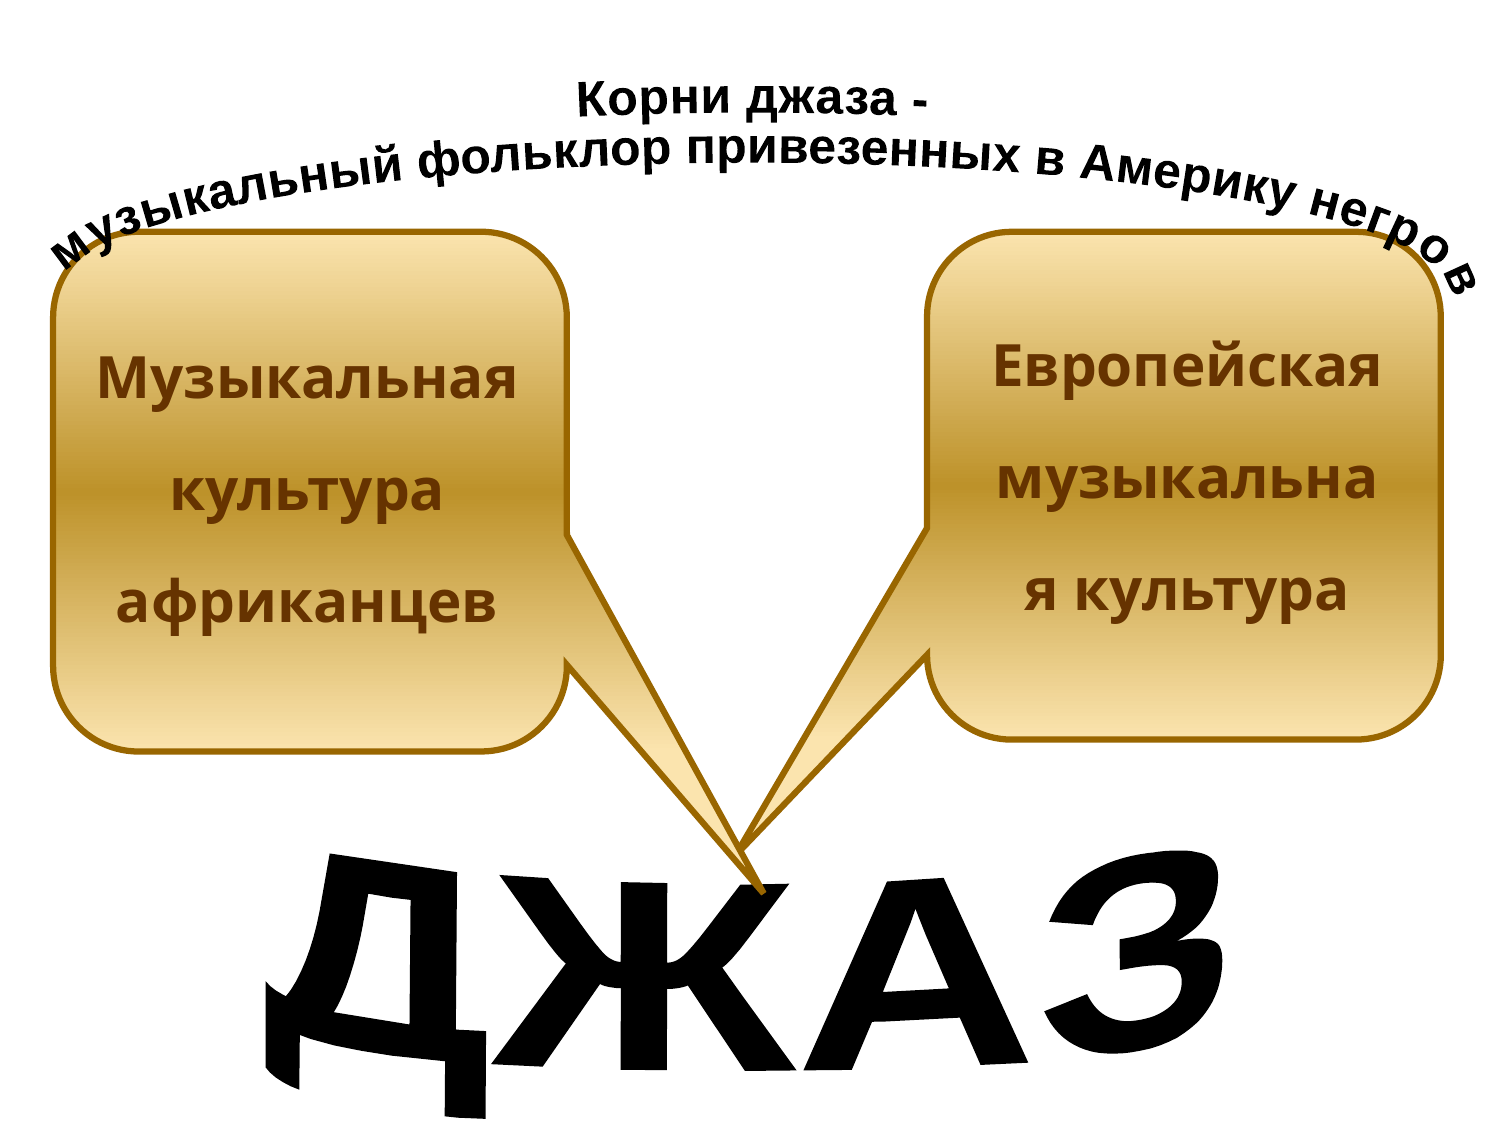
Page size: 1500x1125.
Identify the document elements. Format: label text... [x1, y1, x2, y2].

text_box [739, 231, 1441, 850]
text_box Музыкальная культура африканцев [76, 290, 538, 642]
text_box Европейская музыкальная культура [974, 278, 1400, 630]
text_box [0, 899, 1500, 1125]
text_box [53, 231, 764, 894]
